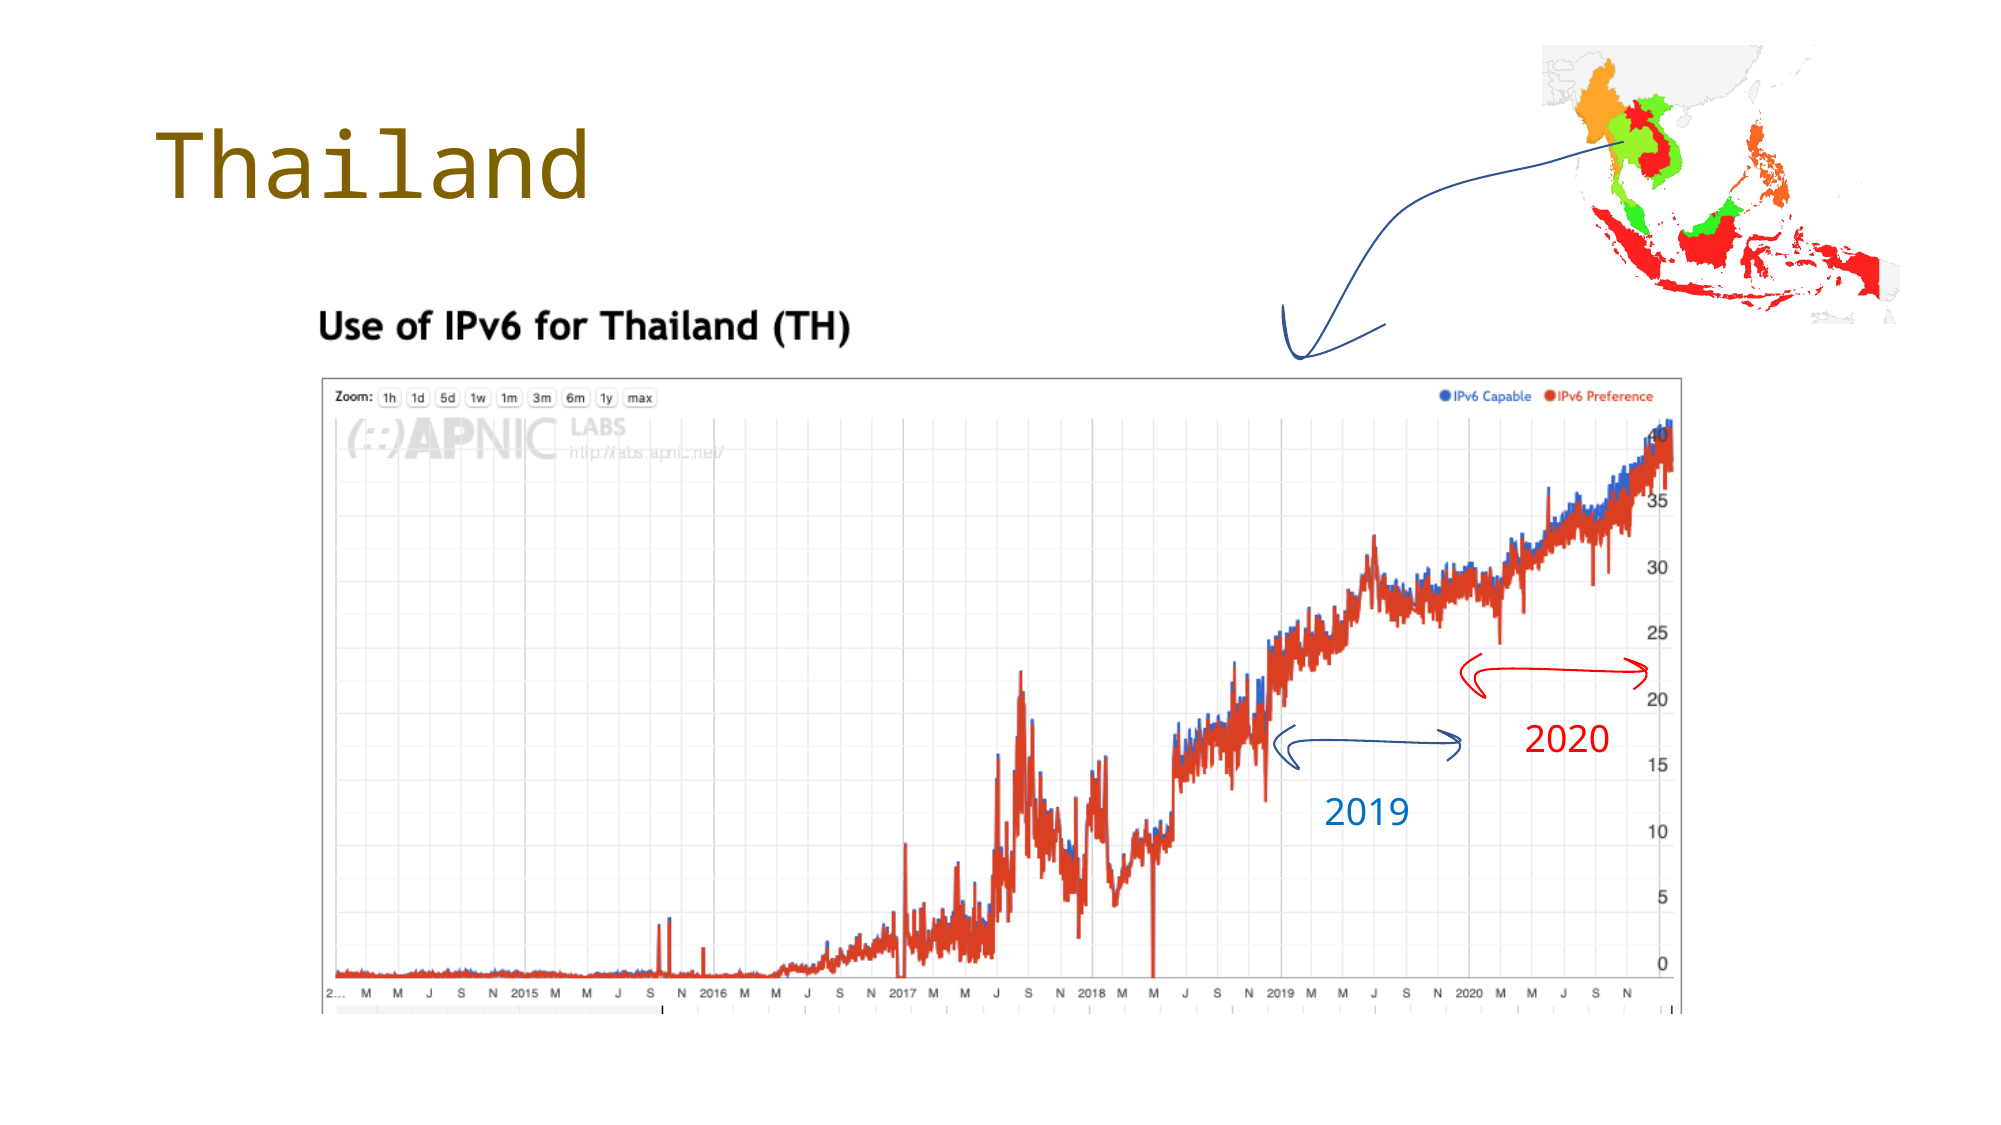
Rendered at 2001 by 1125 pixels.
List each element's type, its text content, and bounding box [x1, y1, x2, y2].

picture [1542, 35, 1900, 343]
text_box [1339, 163, 1542, 299]
title Thailand [137, 59, 1542, 278]
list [311, 299, 1689, 1014]
